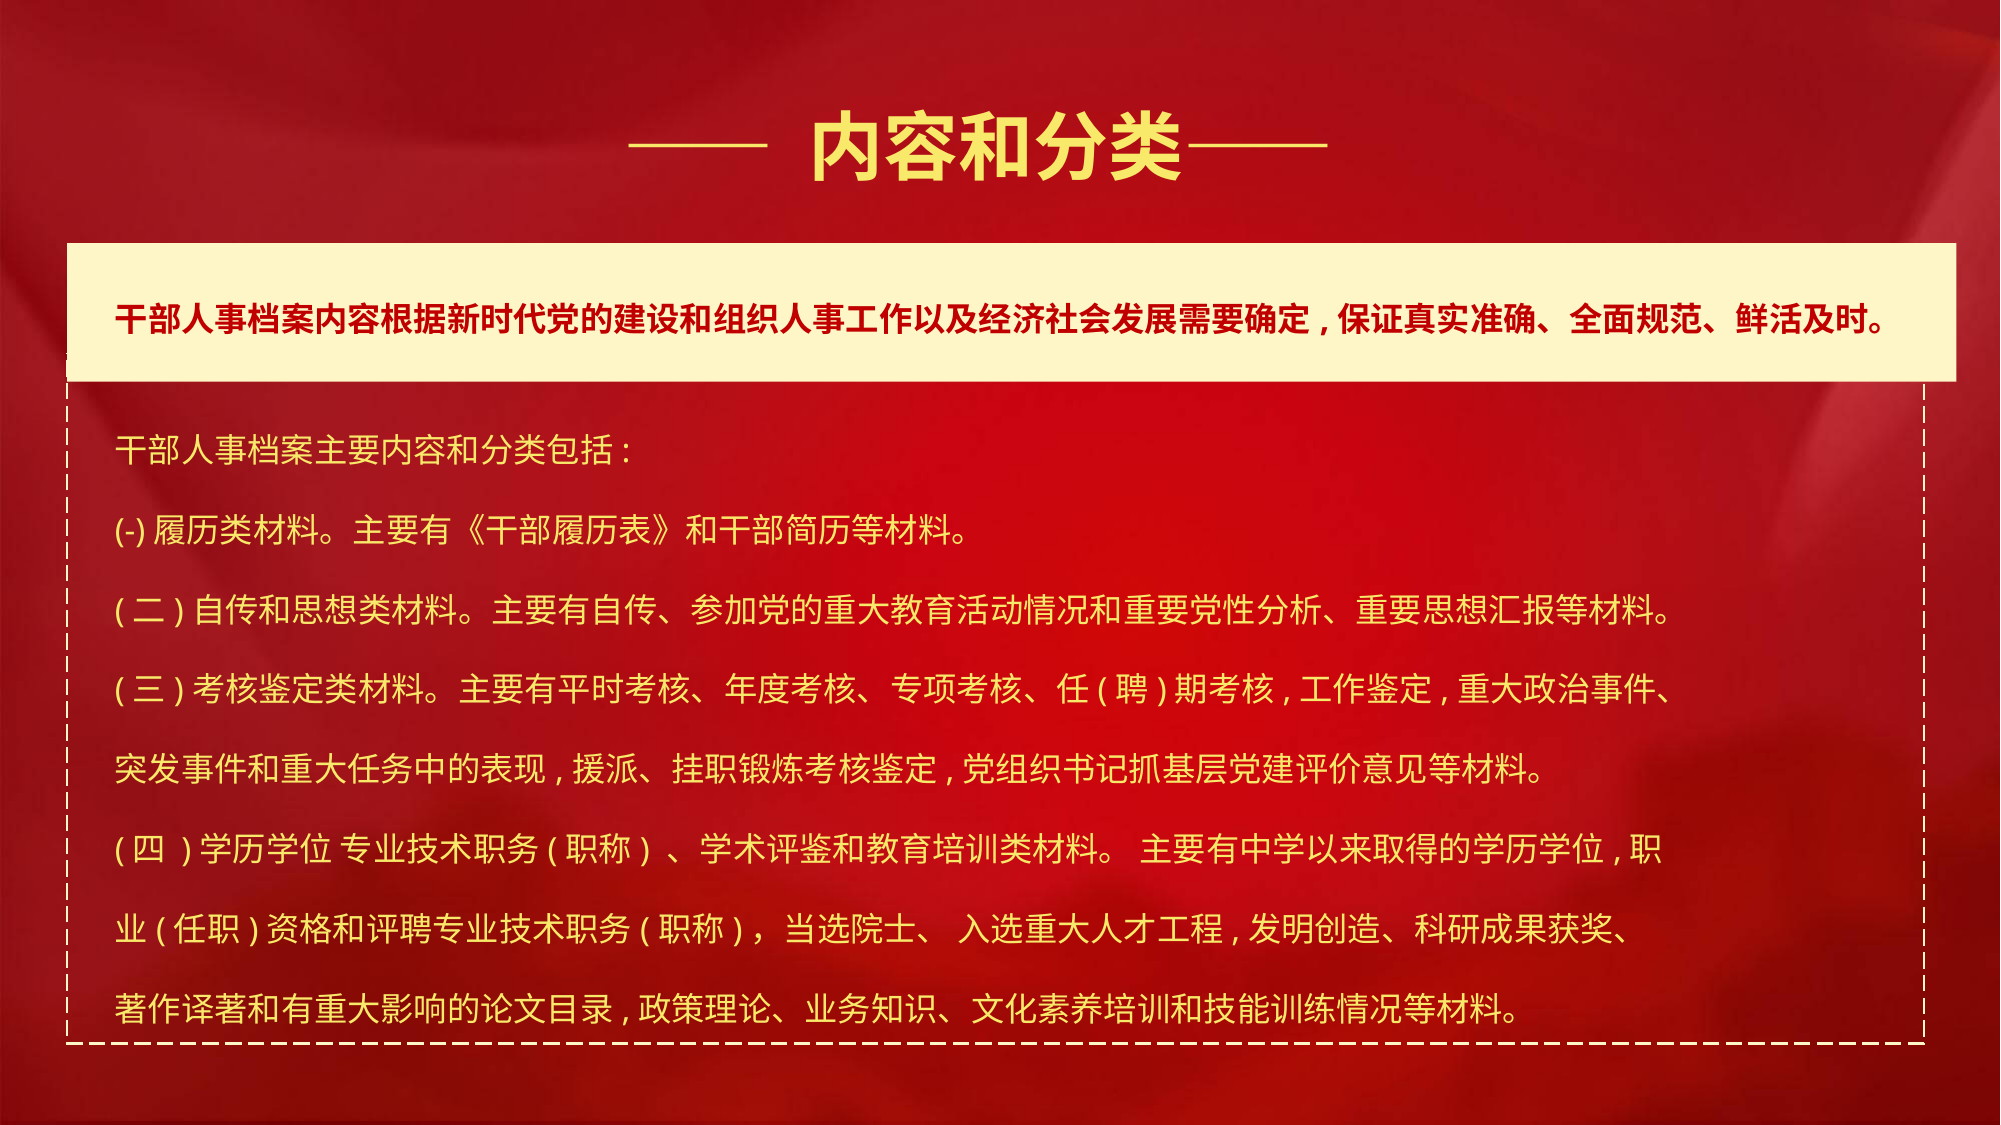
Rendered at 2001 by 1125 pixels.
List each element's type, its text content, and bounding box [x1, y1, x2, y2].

picture [0, 0, 2000, 1125]
text_box —— 内容和分类—— [67, 92, 1891, 197]
text_box [66, 242, 1957, 383]
text_box [66, 352, 1925, 1045]
text_box 干部人事档案内容根据新时代党的建设和组织人事工作以及经济社会发展需要确定,保证真实准确、全面规范、鲜活及时。 [100, 290, 1924, 346]
